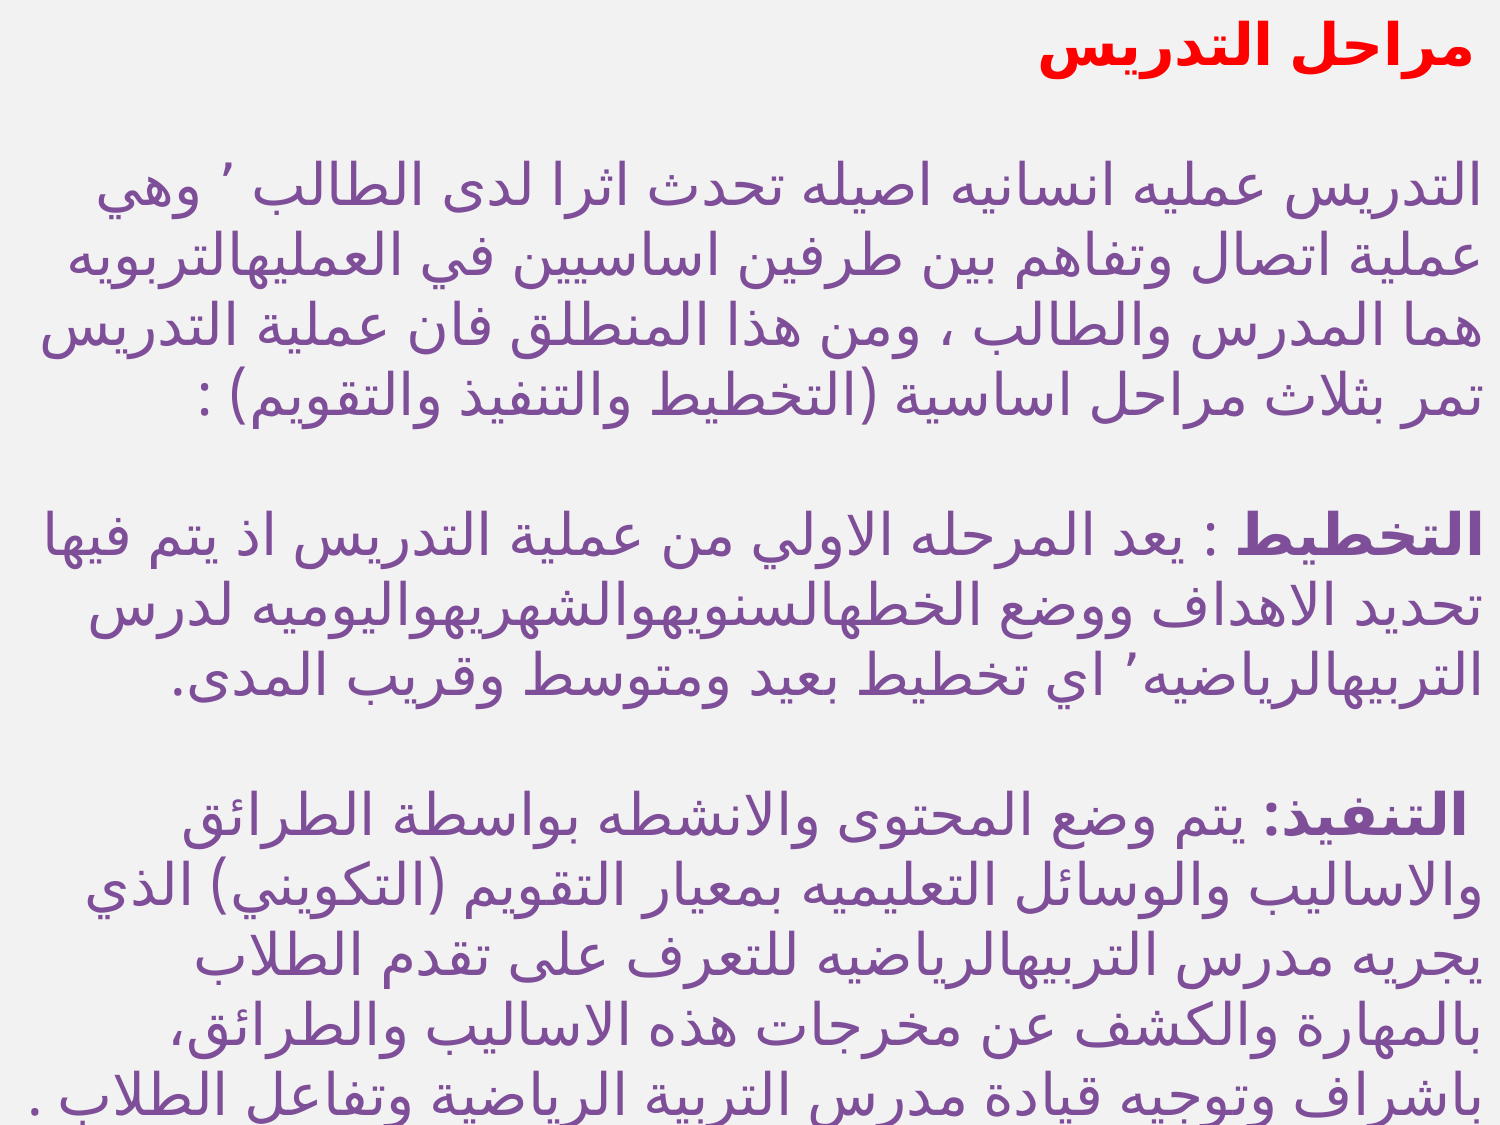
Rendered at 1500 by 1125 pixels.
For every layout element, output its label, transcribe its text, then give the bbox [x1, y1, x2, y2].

text_box مراحل التدريس التدريس عمليه انسانيه اصيله تحدث اثرا لدى الطالب ٬ وهي عملية اتصال وتفاهم بين طرفين اساسيين في العمليهالتربويه هما المدرس والطالب ، ومن هذا المنطلق فان عملية التدريس تمر بثلاث مراحل اساسية (التخطيط والتنفيذ والتقويم) : التخطيط : يعد المرحله الاولي من عملية التدريس اذ يتم فيها تحديد الاهداف ووضع الخطهالسنويهوالشهريهواليوميه لدرس التربيهالرياضيه٬ اي تخطيط بعيد ومتوسط وقريب المدى. التنفيذ: يتم وضع المحتوى والانشطه بواسطة الطرائق والاساليب والوسائل التعليميه بمعيار التقويم (التكويني) الذي يجريه مدرس التربيهالرياضيه للتعرف على تقدم الطلاب بالمهارة والكشف عن مخرجات هذه الاساليب والطرائق، باشراف وتوجيه قيادة مدرس التربية الرياضية وتفاعل الطلاب . [0, 0, 1500, 1125]
